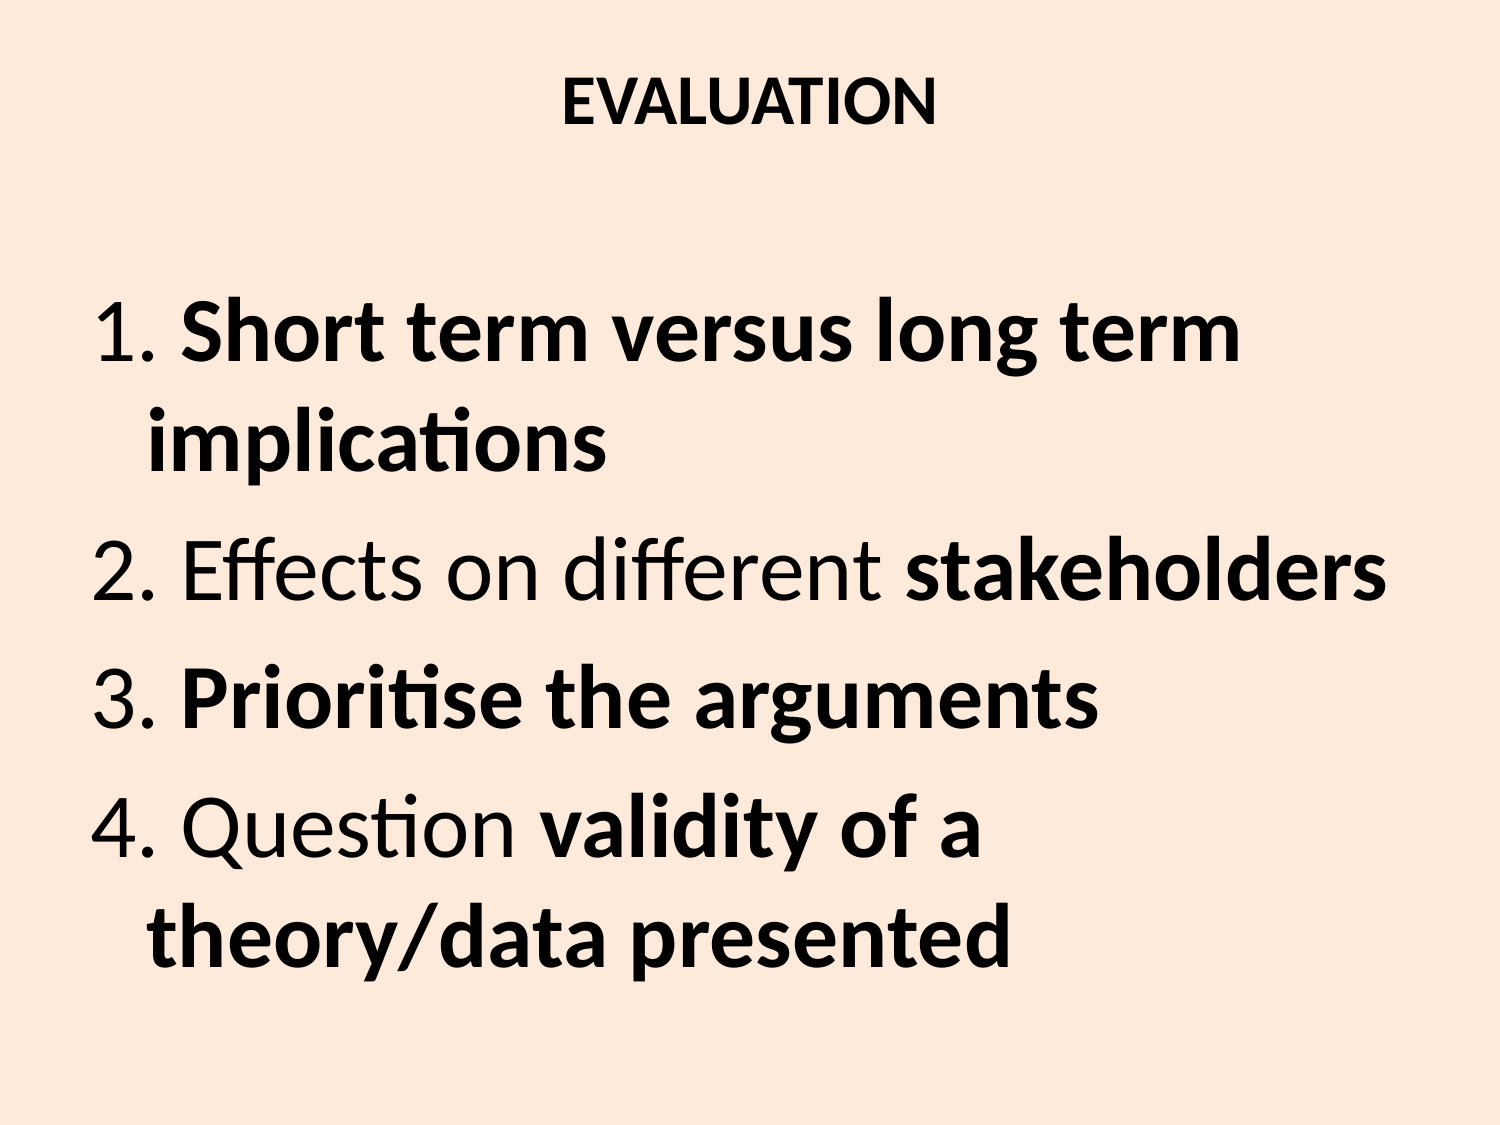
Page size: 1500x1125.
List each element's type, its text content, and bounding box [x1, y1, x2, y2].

list 1. Short term versus long term implications 2. Effects on different stakeholders 3. Prioritise the arguments 4. Question validity of a theory/data presented [75, 262, 1425, 1005]
title EVALUATION [75, 45, 1425, 233]
